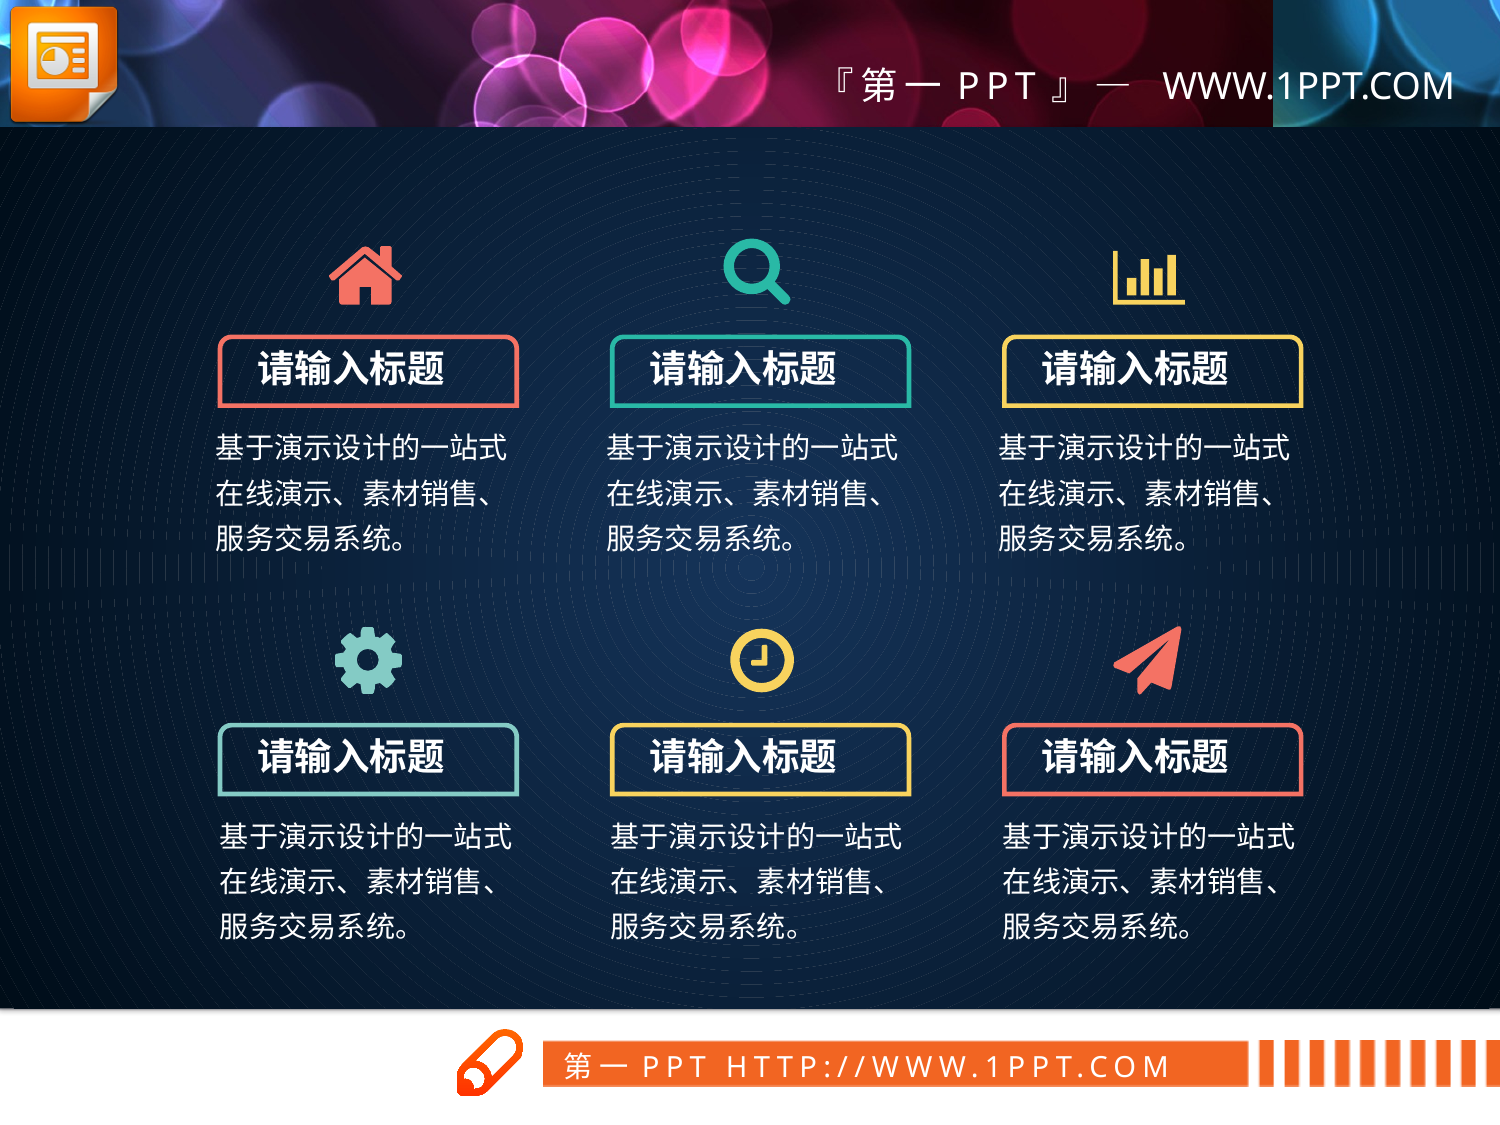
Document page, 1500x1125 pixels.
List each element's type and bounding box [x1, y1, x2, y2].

text_box [200, 238, 1329, 954]
picture [543, 1040, 1500, 1087]
picture [0, 0, 1500, 127]
